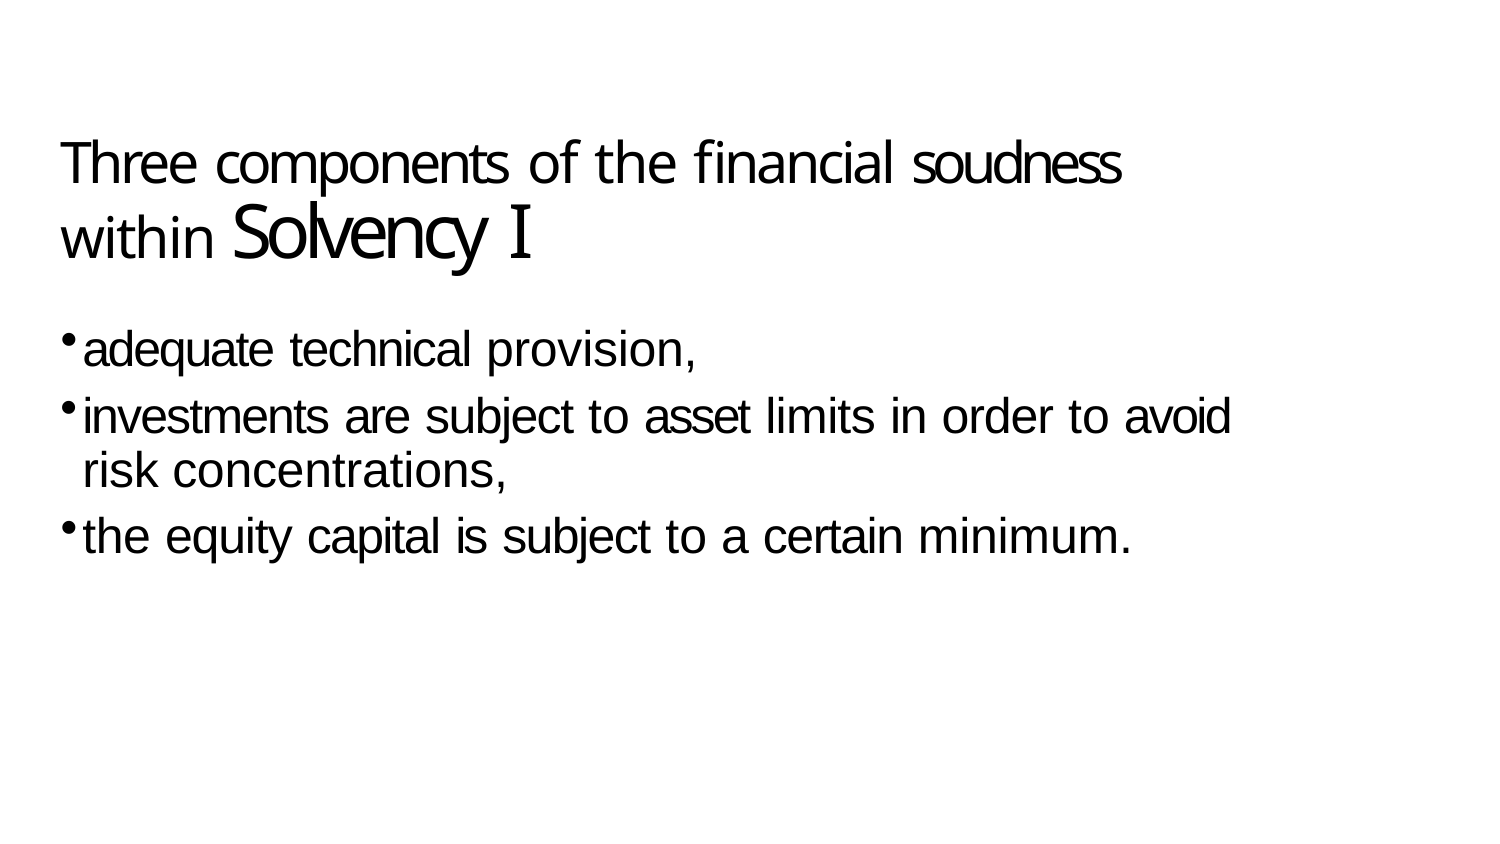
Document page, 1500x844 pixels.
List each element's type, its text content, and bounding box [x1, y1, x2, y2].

text_box adequate technical provision, investments are subject to asset limits in order to avoid risk concentrations, the equity capital is subject to a certain minimum. [58, 306, 1287, 564]
title Three components of the financial soudness within Solvency I [58, 123, 1131, 276]
